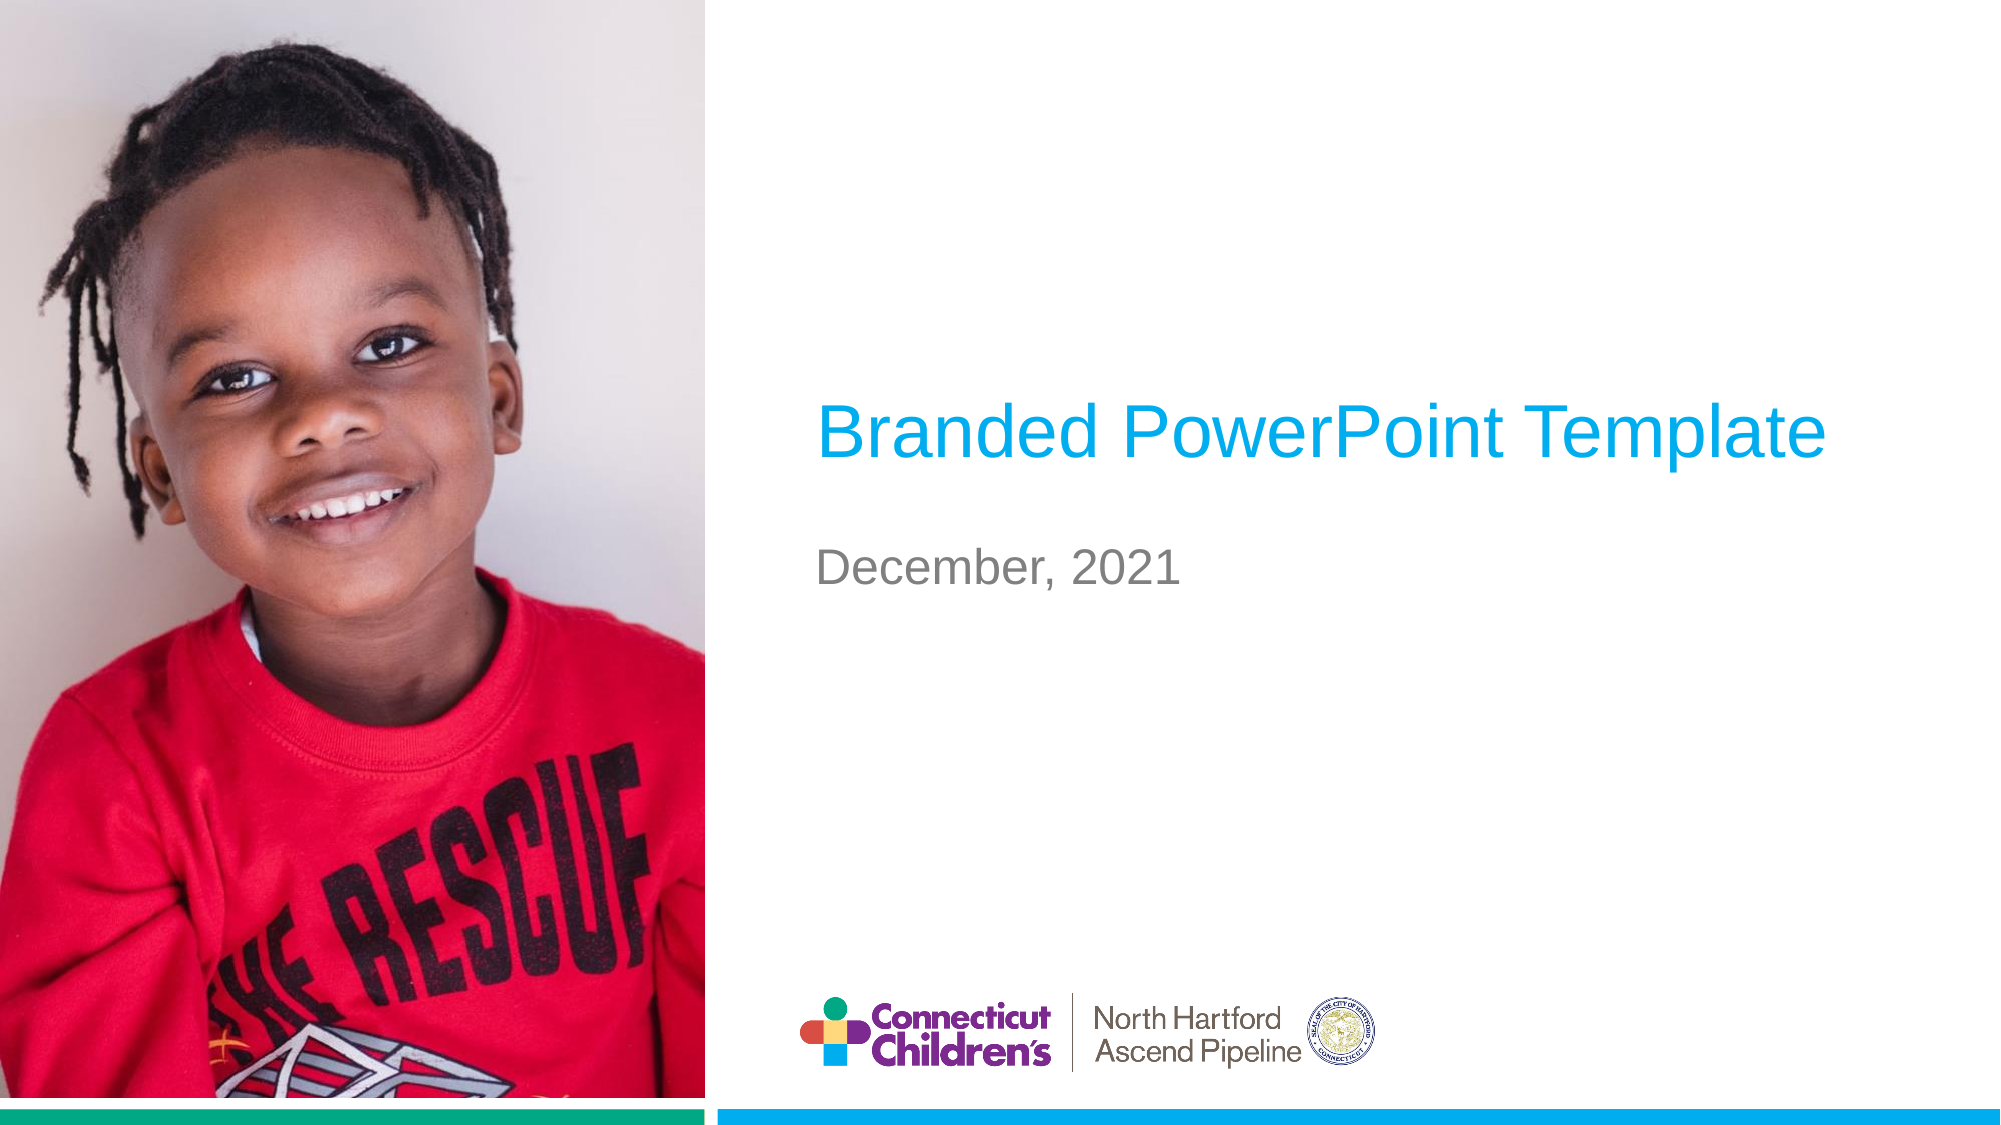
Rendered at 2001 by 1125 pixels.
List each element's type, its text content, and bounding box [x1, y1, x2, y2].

subtitle December, 2021 [800, 531, 1905, 912]
picture [800, 993, 1375, 1072]
title Branded PowerPoint Template [800, 228, 1905, 488]
picture [0, 0, 705, 1098]
